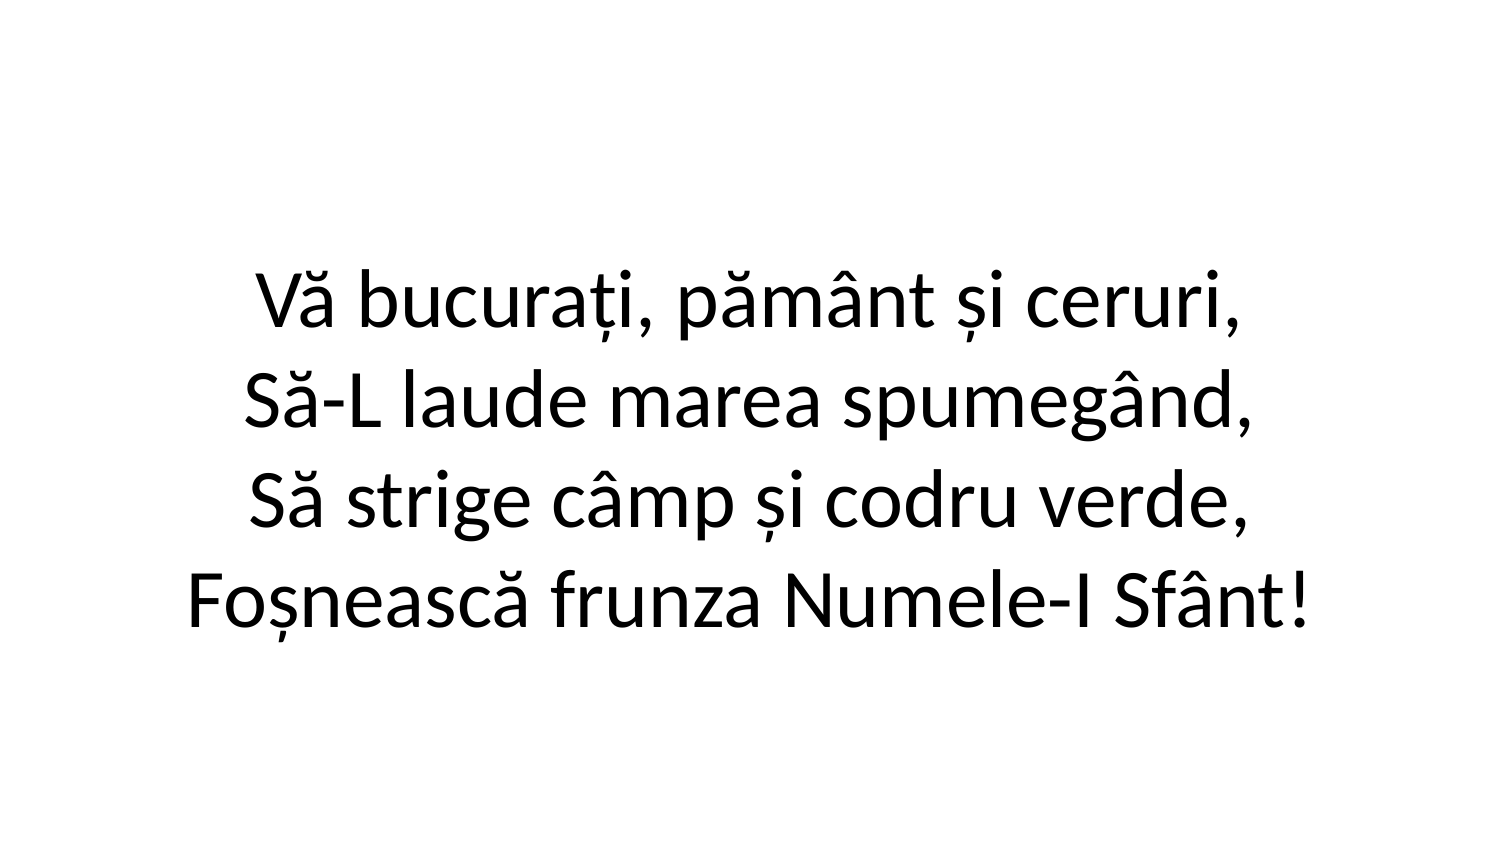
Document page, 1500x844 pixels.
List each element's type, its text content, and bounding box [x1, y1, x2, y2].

text_box Vă bucurați, pământ și ceruri, Să-L laude marea spumegând, Să strige câmp și codru verde, Foșnească frunza Numele-I Sfânt! [171, 192, 1329, 652]
